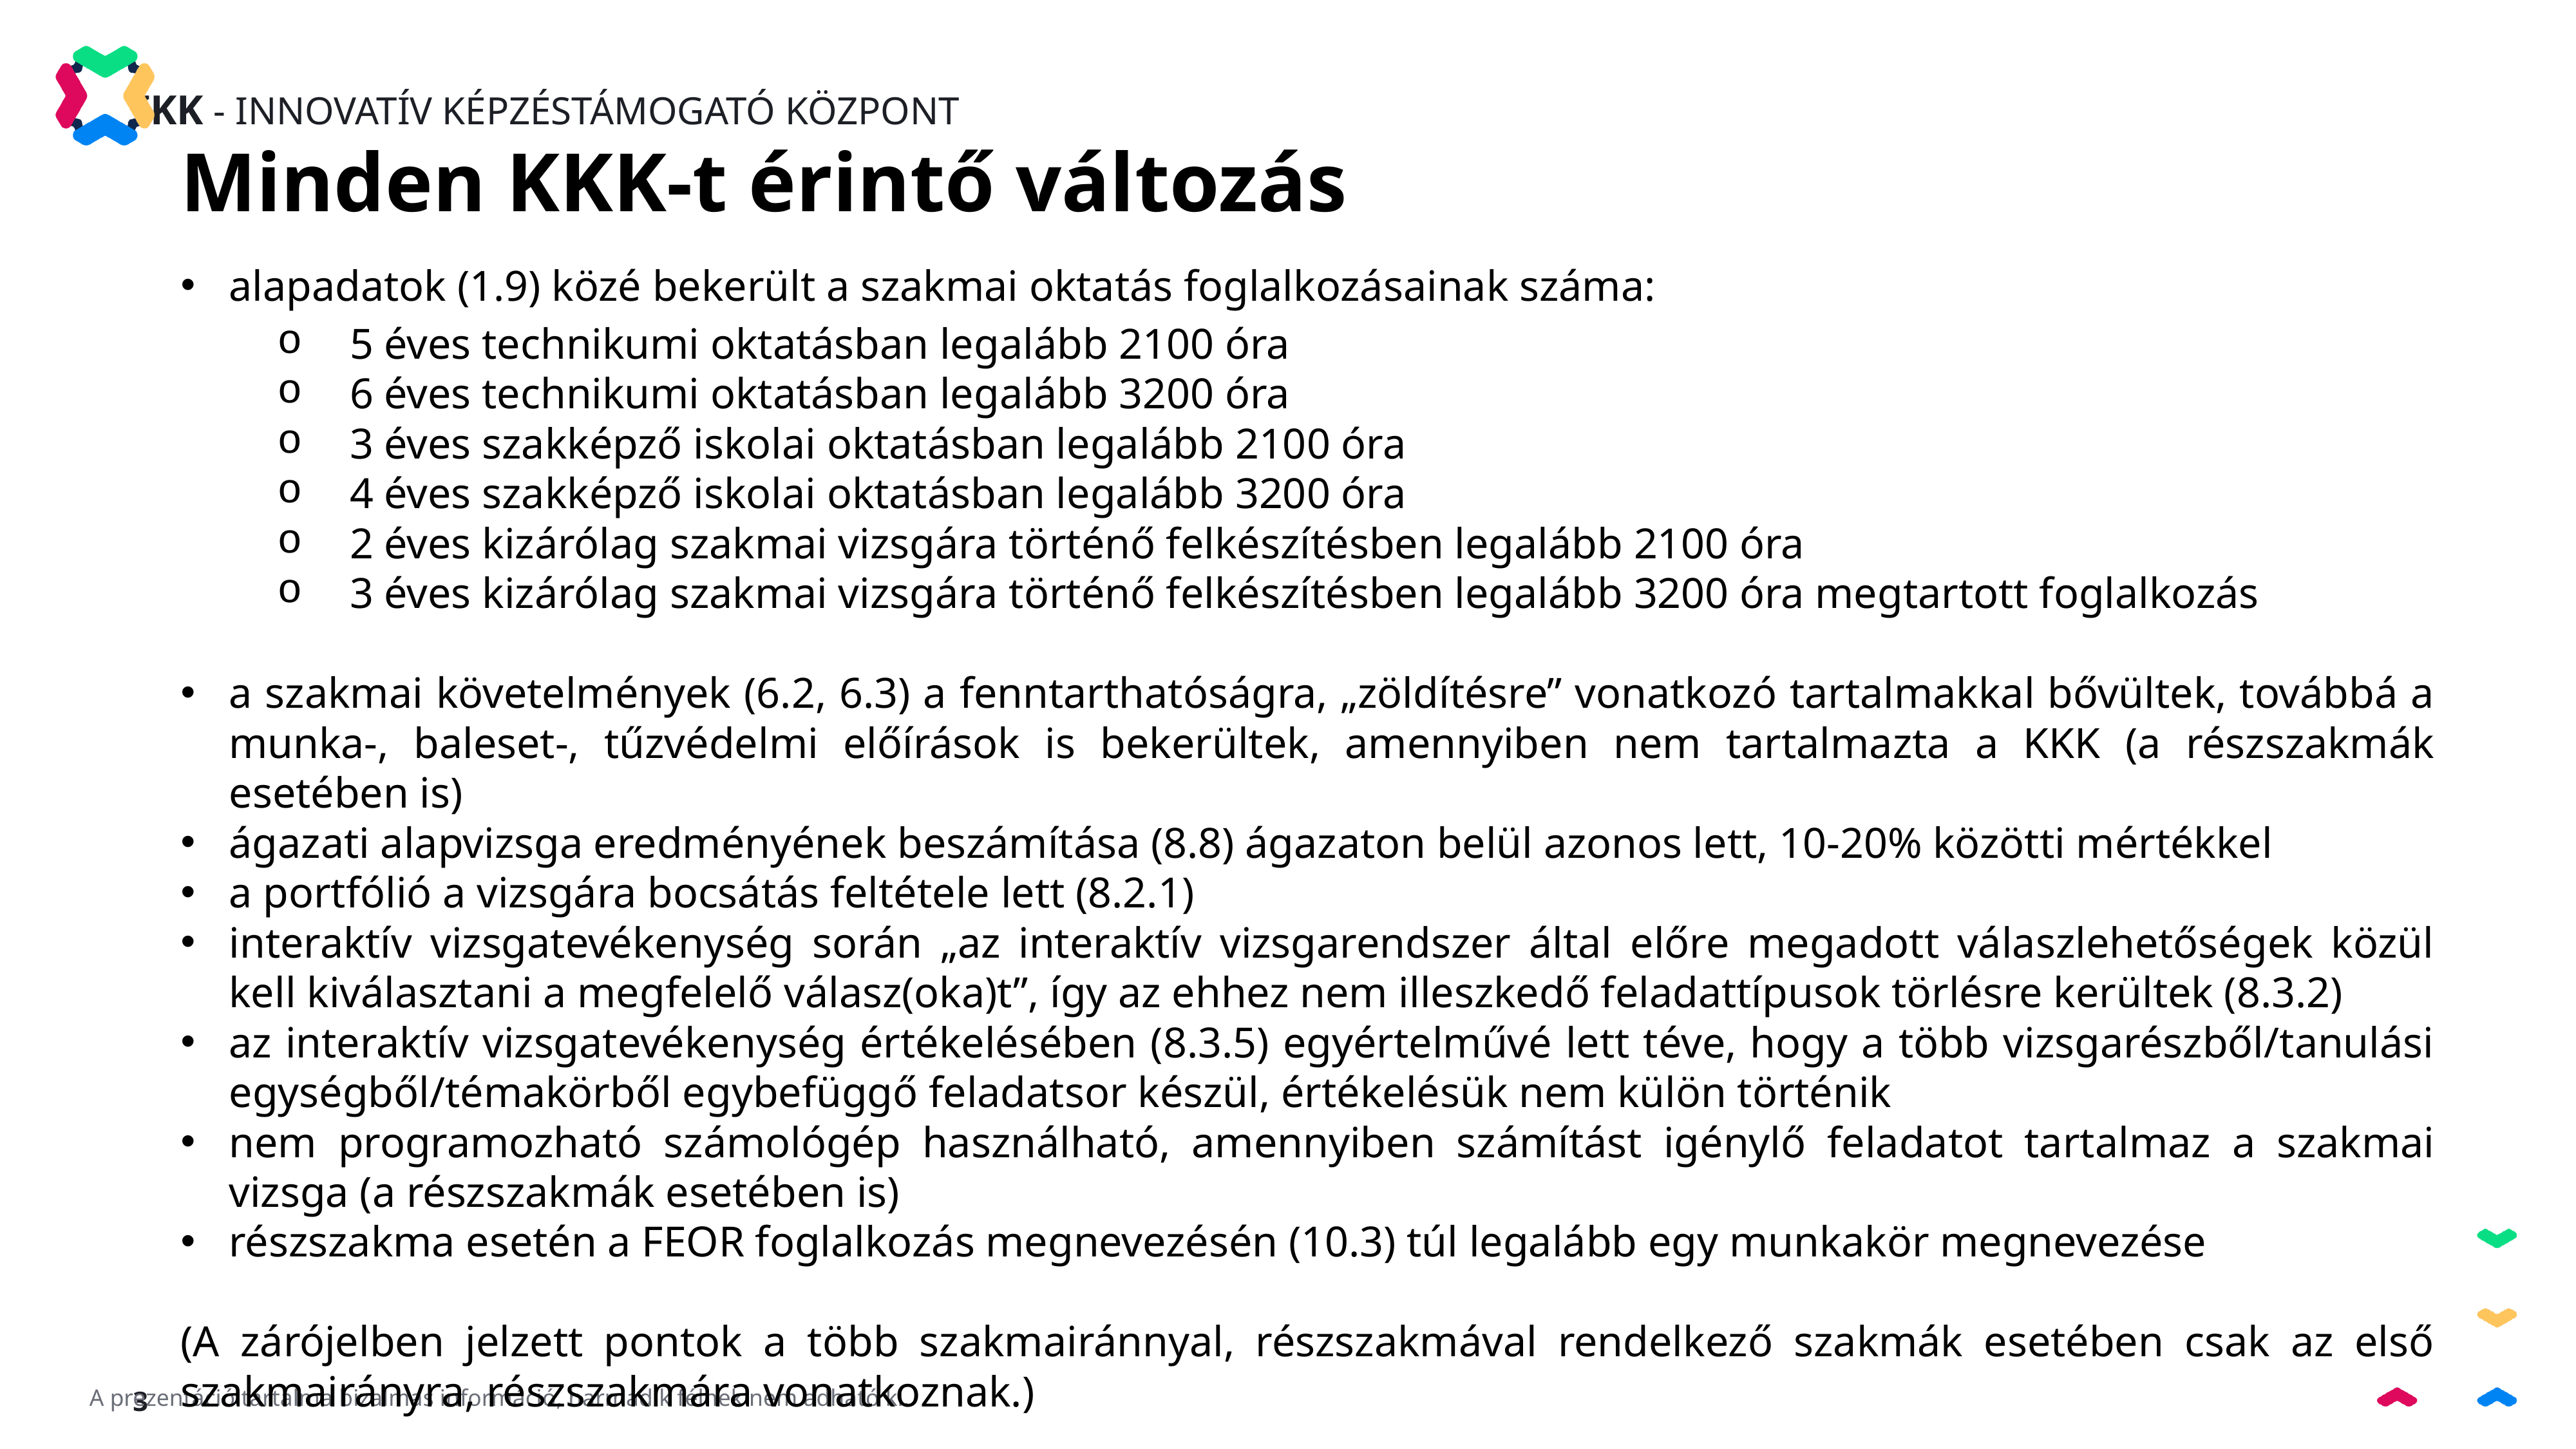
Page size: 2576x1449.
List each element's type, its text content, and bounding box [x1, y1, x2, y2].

list Minden KKK-t érintő változás [180, 131, 2504, 204]
list alapadatok (1.9) közé bekerült a szakmai oktatás foglalkozásainak száma: 5 éves technikumi oktatásban legalább 2100 óra 6 éves technikumi oktatásban legalább 3200 óra 3 éves szakképző iskolai oktatásban legalább 2100 óra 4 éves szakképző iskolai oktatásban legalább 3200 óra 2 éves kizárólag szakmai vizsgára történő felkészítésben legalább 2100 óra 3 éves kizárólag szakmai vizsgára történő felkészítésben legalább 3200 óra megtartott foglalkozás a szakmai követelmények (6.2, 6.3) a fenntarthatóságra, „zöldítésre” vonatkozó tartalmakkal bővültek, továbbá a munka-, baleset-, tűzvédelmi előírások is bekerültek, amennyiben nem tartalmazta a KKK (a részszakmák esetében is) ágazati alapvizsga eredményének beszámítása (8.8) ágazaton belül azonos lett, 10-20% közötti mértékkel a portfólió a vizsgára bocsátás feltétele lett (8.2.1) interaktív vizsgatevékenység során „az interaktív vizsgarendszer által előre megadott válaszlehetőségek közül kell kiválasztani a megfelelő válasz(oka)t”, így az ehhez nem illeszkedő feladattípusok törlésre kerültek (8.3.2) az interaktív vizsgatevékenység értékelésében (8.3.5) egyértelművé lett téve, hogy a több vizsgarészből/tanulási egységből/témakörből egybefüggő feladatsor készül, értékelésük nem külön történik nem programozható számológép használható, amennyiben számítást igénylő feladatot tartalmaz a szakmai vizsga (a részszakmák esetében is) részszakma esetén a FEOR foglalkozás megnevezésén (10.3) túl legalább egy munkakör megnevezése (A zárójelben jelzett pontok a több szakmairánnyal, részszakmával rendelkező szakmák esetében csak az első szakmairányra, részszakmára vonatkoznak.) [180, 259, 2436, 1359]
picture [2377, 1229, 2517, 1406]
picture [55, 46, 155, 146]
